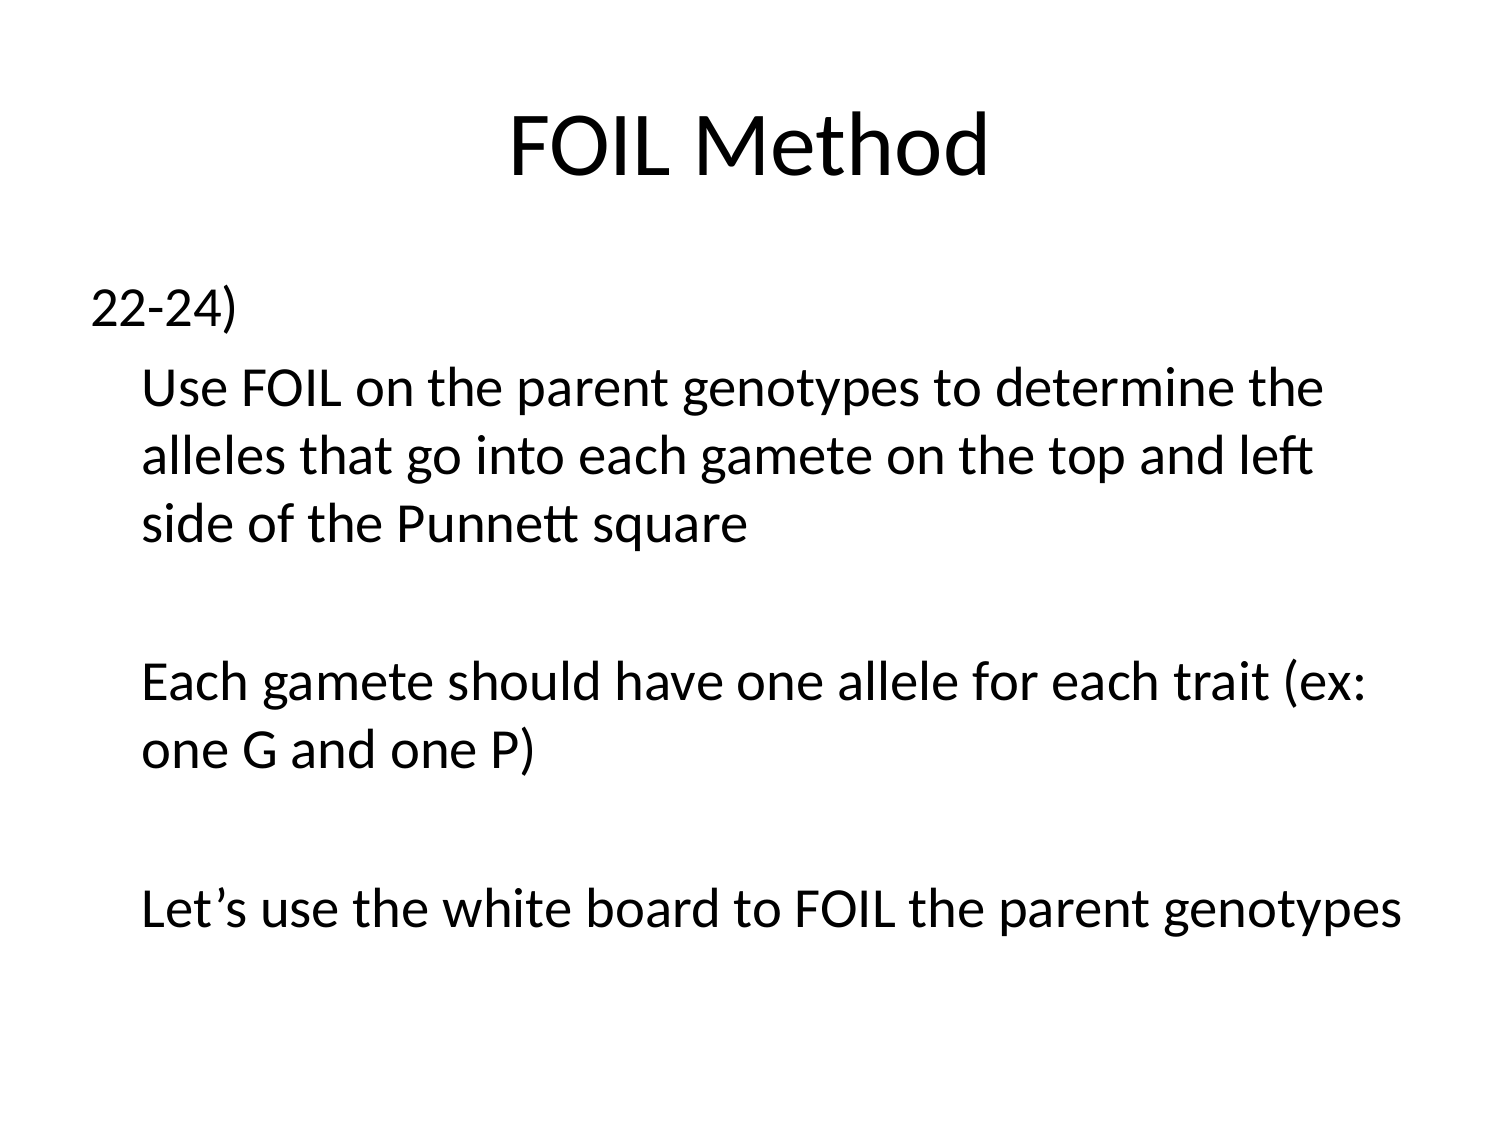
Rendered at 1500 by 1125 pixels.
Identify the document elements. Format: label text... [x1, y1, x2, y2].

title FOIL Method [75, 45, 1425, 233]
list 22-24) Use FOIL on the parent genotypes to determine the alleles that go into each gamete on the top and left side of the Punnett square Each gamete should have one allele for each trait (ex: one G and one P) Let’s use the white board to FOIL the parent genotypes [75, 262, 1425, 1005]
